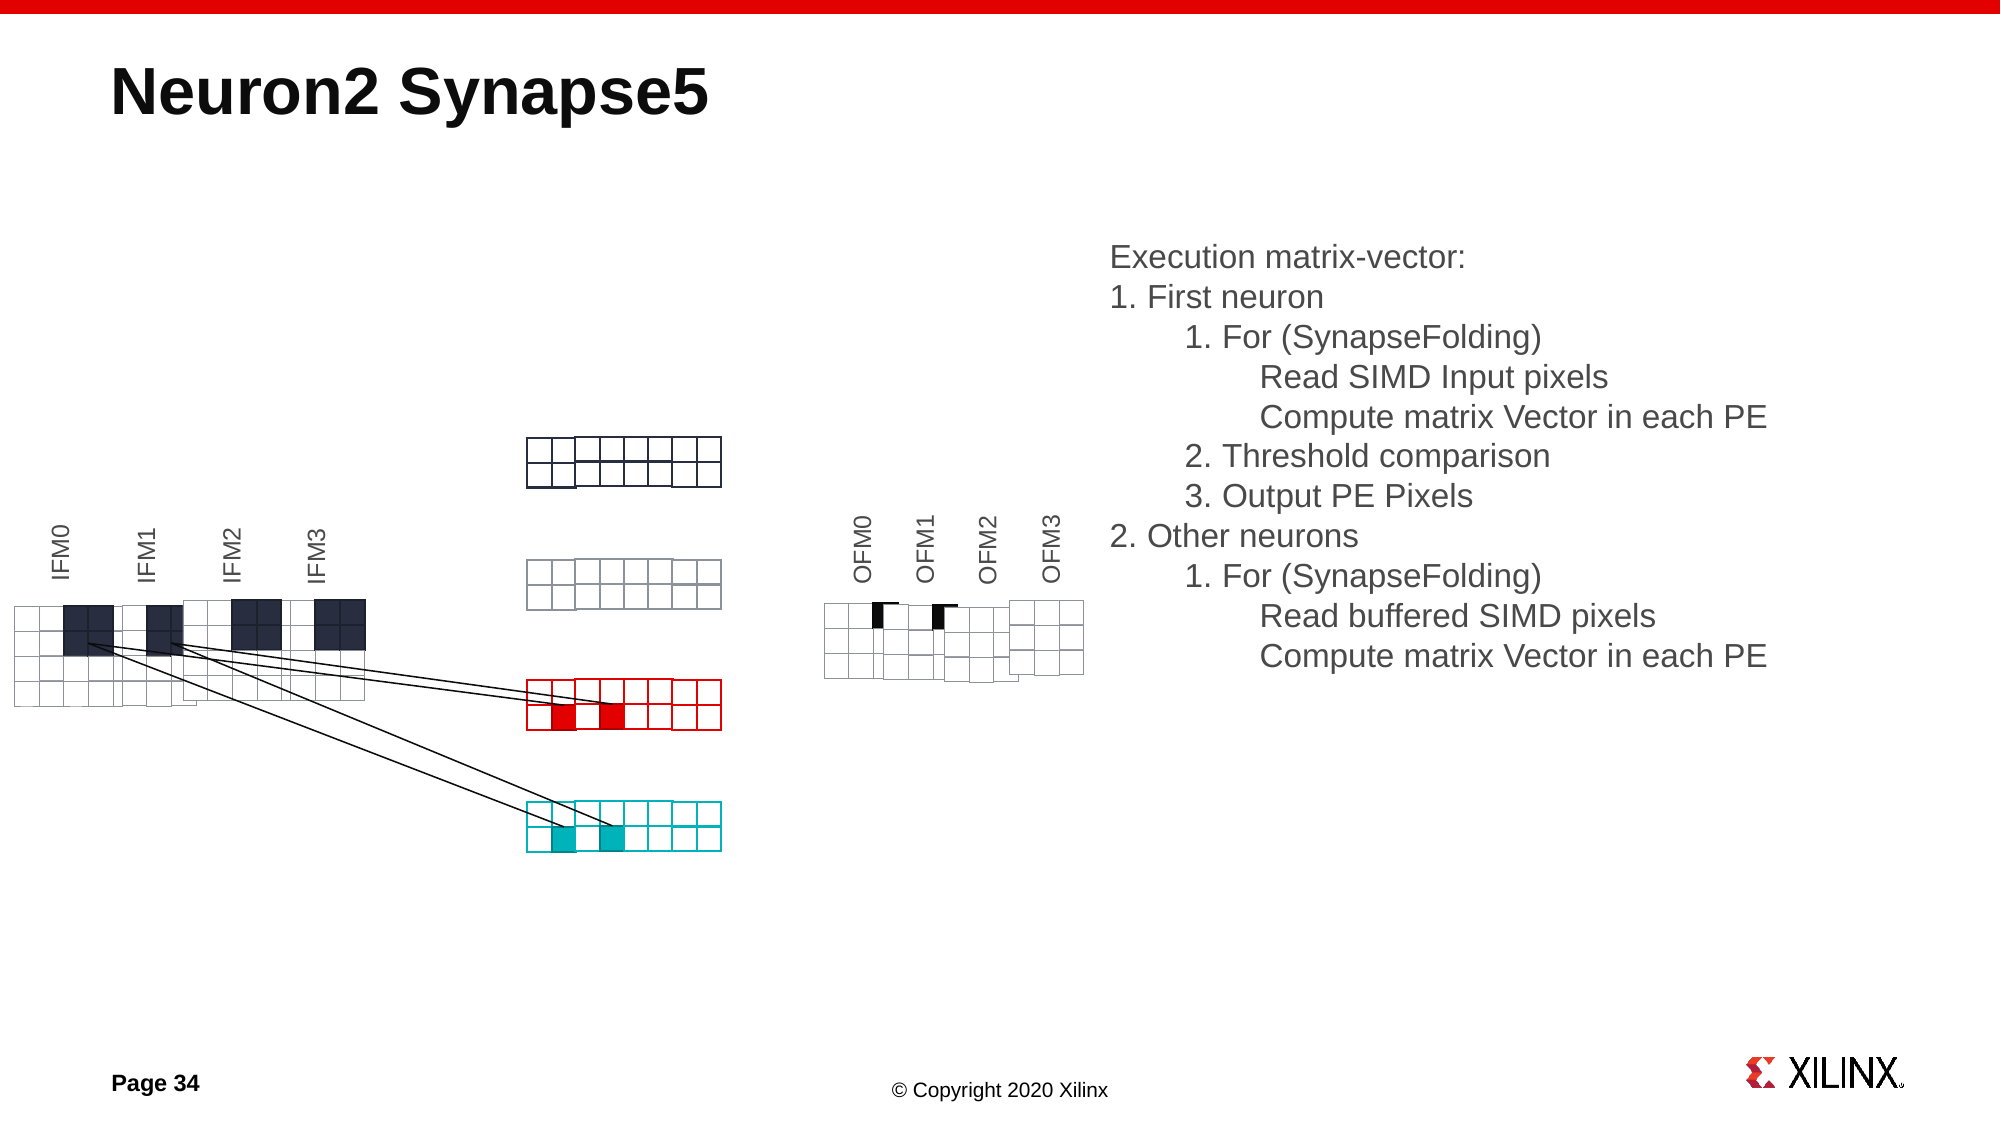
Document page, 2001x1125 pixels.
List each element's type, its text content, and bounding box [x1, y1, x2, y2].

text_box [823, 603, 898, 679]
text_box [565, 643, 613, 826]
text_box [672, 679, 722, 730]
slide_number Page 34 [96, 1043, 257, 1104]
picture [1745, 1056, 1905, 1089]
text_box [613, 679, 623, 730]
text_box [623, 558, 674, 609]
text_box OFM0 [838, 500, 884, 585]
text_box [623, 436, 674, 487]
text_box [575, 800, 623, 851]
text_box IFM0 [36, 509, 82, 582]
text_box Execution matrix-vector: First neuron For (SynapseFolding) Read SIMD Input pixels Compute matrix Vector in each PE Threshold comparison Output PE Pixels Other neurons For (SynapseFolding) Read buffered SIMD pixels Compute matrix Vector in each PE [1109, 227, 1789, 802]
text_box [623, 800, 674, 851]
text_box IFM3 [292, 512, 338, 585]
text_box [575, 436, 623, 487]
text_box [88, 643, 565, 827]
text_box OFM1 [901, 499, 947, 585]
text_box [527, 437, 577, 488]
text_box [672, 559, 722, 610]
text_box OFM2 [964, 500, 1009, 586]
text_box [527, 559, 577, 610]
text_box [575, 558, 623, 609]
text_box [623, 679, 672, 730]
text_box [672, 801, 722, 852]
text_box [14, 605, 113, 706]
title Neuron2 Synapse5 [95, 50, 1905, 210]
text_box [1009, 599, 1084, 675]
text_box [113, 605, 182, 643]
text_box IFM1 [122, 512, 168, 585]
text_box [182, 600, 282, 643]
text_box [527, 826, 577, 852]
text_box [672, 437, 722, 488]
text_box IFM2 [208, 512, 254, 585]
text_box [883, 604, 958, 680]
text_box OFM3 [1027, 499, 1073, 585]
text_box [266, 599, 365, 643]
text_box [944, 606, 1019, 682]
